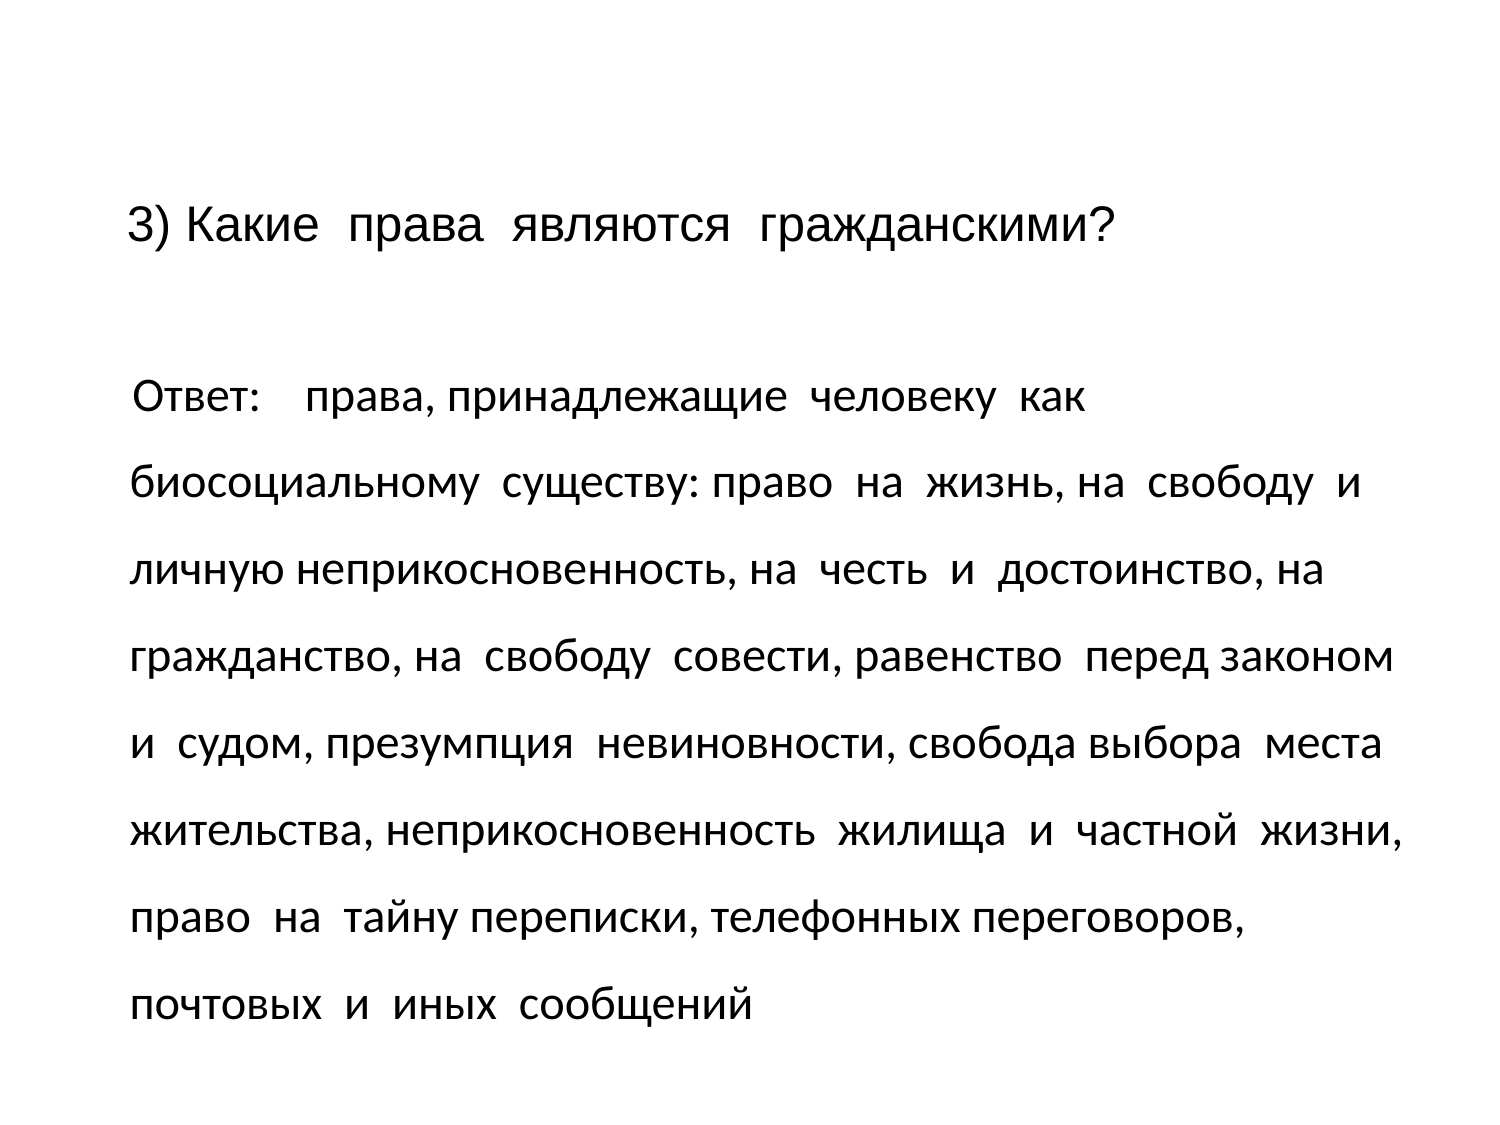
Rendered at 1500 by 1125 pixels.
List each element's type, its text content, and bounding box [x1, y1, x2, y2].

text_box 3) Какие права являются гражданскими? [112, 184, 1365, 260]
list Ответ: права, принадлежащие человеку как биосоциальному существу: право на жизнь, на свободу и личную неприкосновенность, на честь и достоинство, на гражданство, на свободу совести, равенство перед законом и судом, презумпция невиновности, свобода выбора места жительства, неприкосновенность жилища и частной жизни, право на тайну переписки, телефонных переговоров, почтовых и иных сообщений [41, 326, 1425, 1047]
